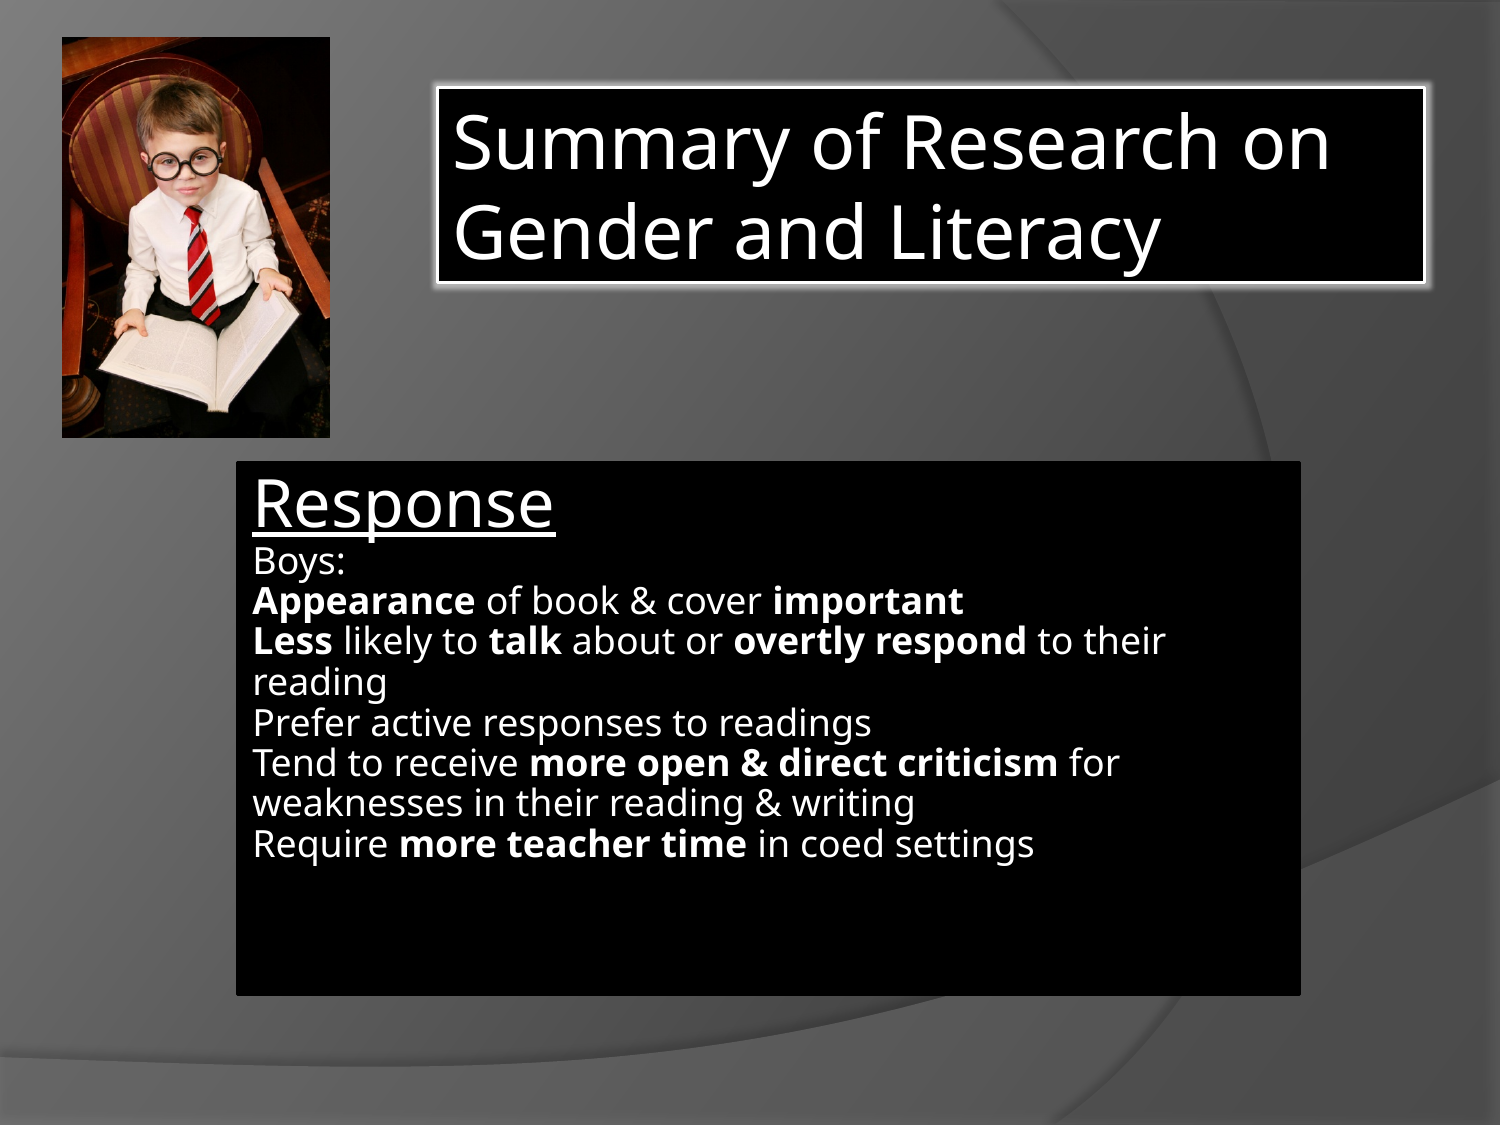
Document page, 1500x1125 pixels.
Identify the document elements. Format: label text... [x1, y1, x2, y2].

text_box Summary of Research on Gender and Literacy [436, 86, 1426, 284]
text_box Response Boys: Appearance of book & cover important Less likely to talk about or overtly respond to their reading Prefer active responses to readings Tend to receive more open & direct criticism for weaknesses in their reading & writing Require more teacher time in coed settings [236, 461, 1301, 996]
picture [62, 37, 330, 438]
